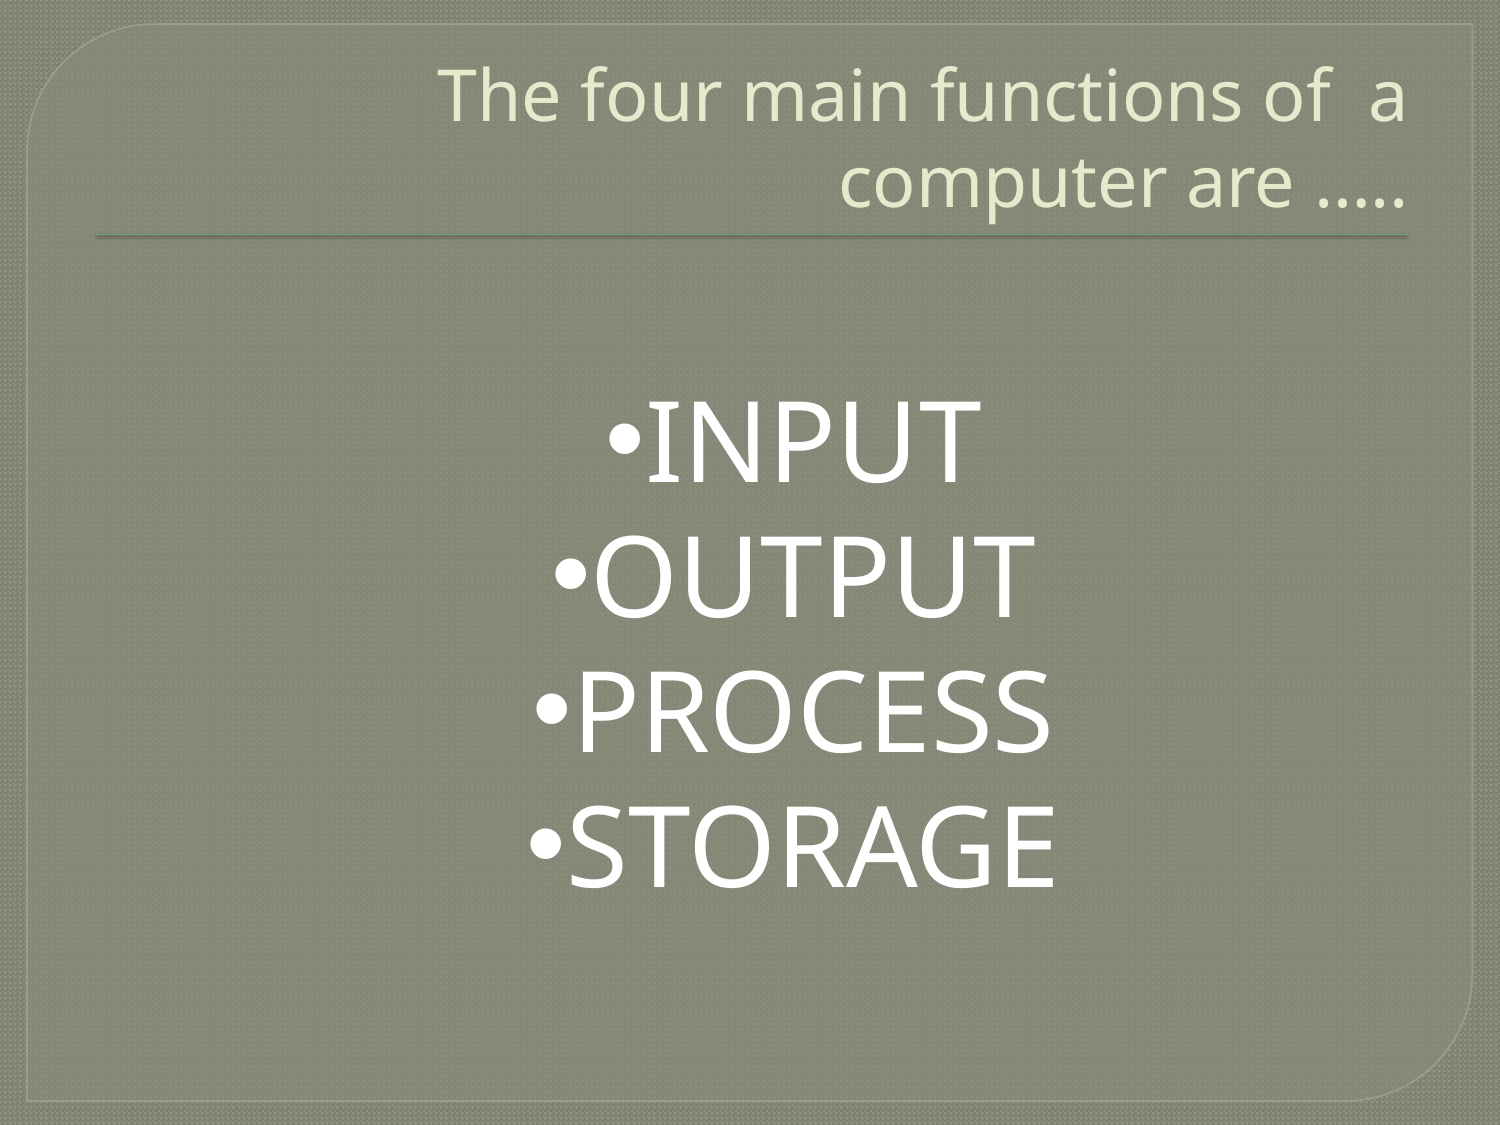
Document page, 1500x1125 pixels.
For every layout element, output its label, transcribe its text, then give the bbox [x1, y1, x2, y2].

title The four main functions of a computer are ….. [75, 41, 1425, 229]
text_box INPUT OUTPUT PROCESS STORAGE [262, 362, 1325, 918]
